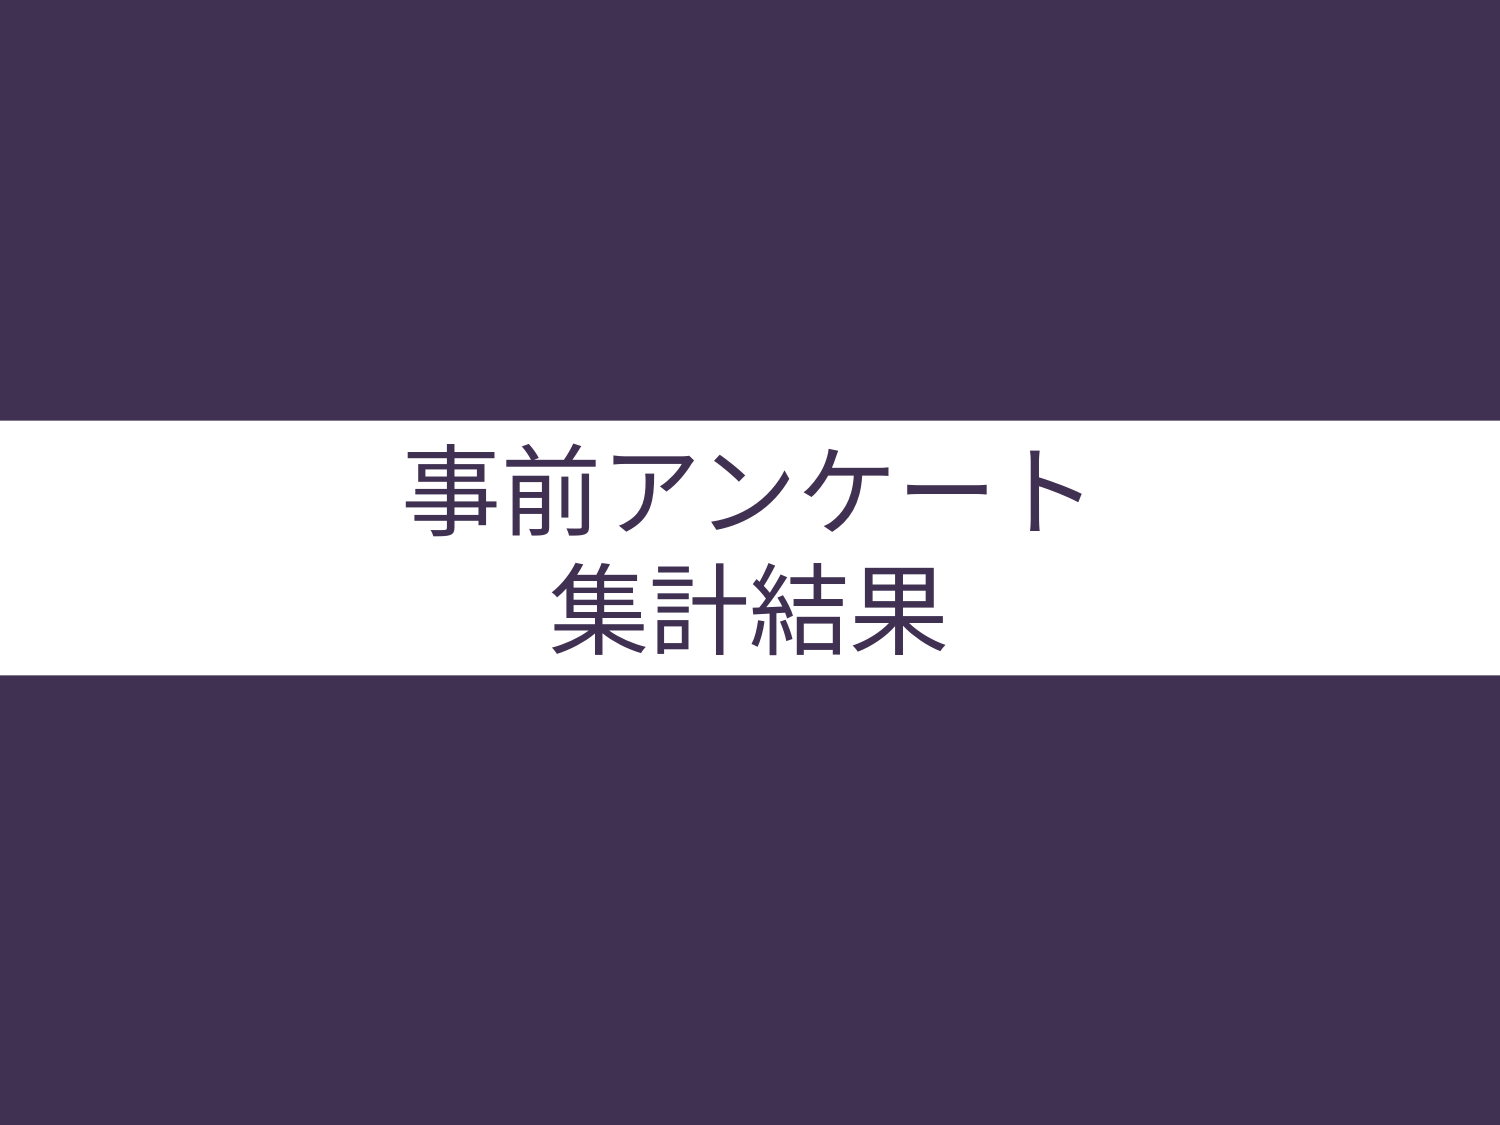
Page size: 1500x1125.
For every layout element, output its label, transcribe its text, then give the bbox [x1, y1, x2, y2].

text_box [0, 0, 1500, 419]
text_box [0, 677, 1500, 1125]
text_box 事前アンケート 集計結果 [0, 419, 1500, 677]
